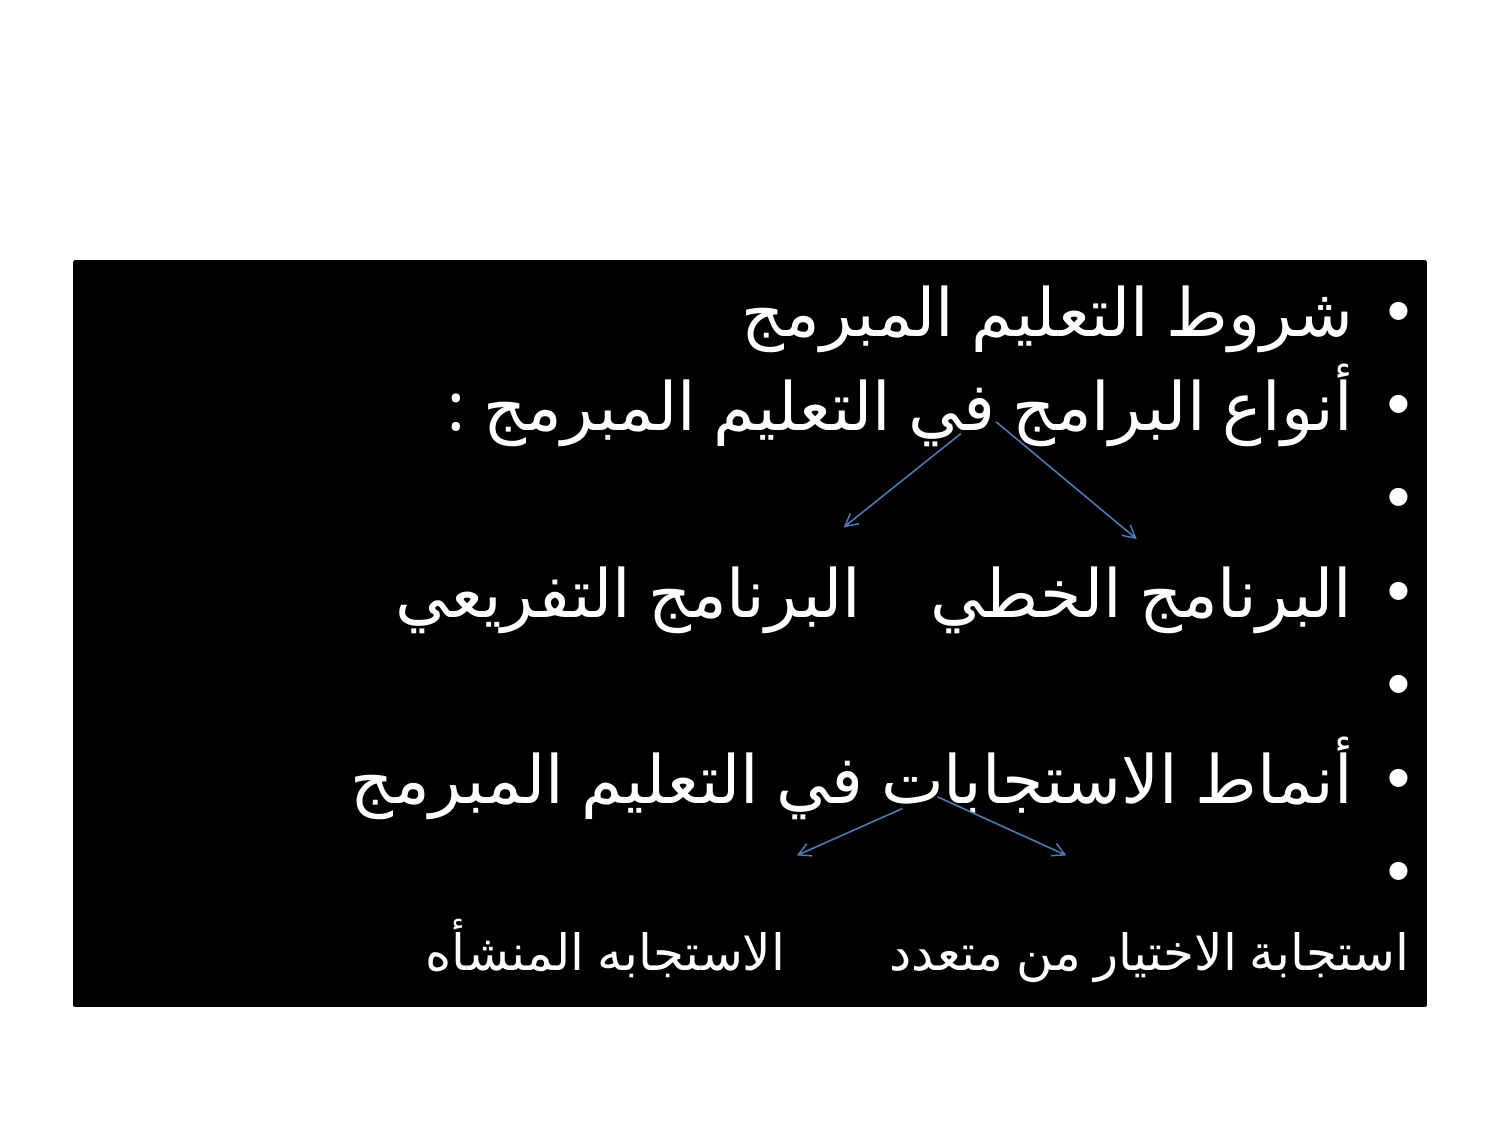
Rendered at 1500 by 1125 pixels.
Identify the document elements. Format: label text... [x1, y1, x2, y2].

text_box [995, 421, 1137, 540]
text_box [843, 433, 962, 528]
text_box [937, 796, 1067, 856]
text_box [796, 808, 903, 856]
list شروط التعليم المبرمج أنواع البرامج في التعليم المبرمج : البرنامج الخطي البرنامج التفريعي أنماط الاستجابات في التعليم المبرمج استجابة الاختيار من متعدد الاستجابه المنشأه [73, 260, 1427, 1007]
